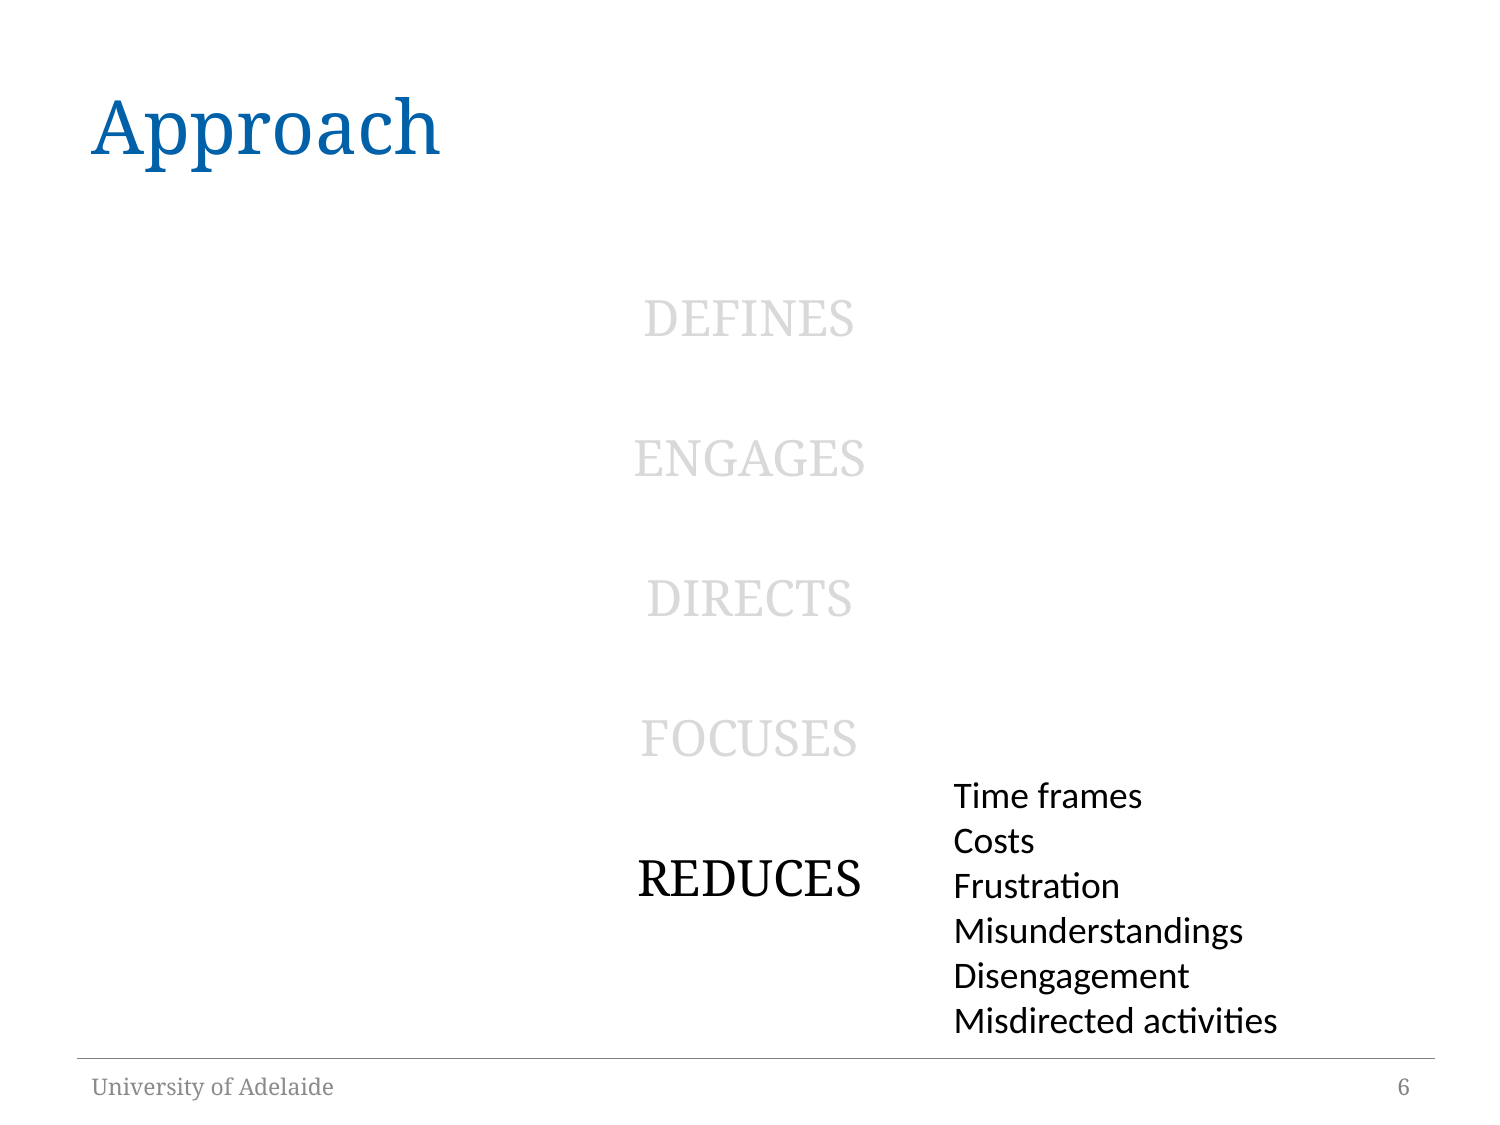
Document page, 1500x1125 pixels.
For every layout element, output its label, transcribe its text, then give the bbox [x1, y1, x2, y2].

footer University of Adelaide [76, 1057, 552, 1118]
list DEFINES ENGAGES DIRECTS FOCUSES REDUCES [75, 278, 1425, 1053]
title Approach [76, 54, 1427, 194]
text_box Time frames Costs Frustration Misunderstandings Disengagement Misdirected activities [938, 763, 1424, 1093]
slide_number 6 [1074, 1057, 1425, 1118]
